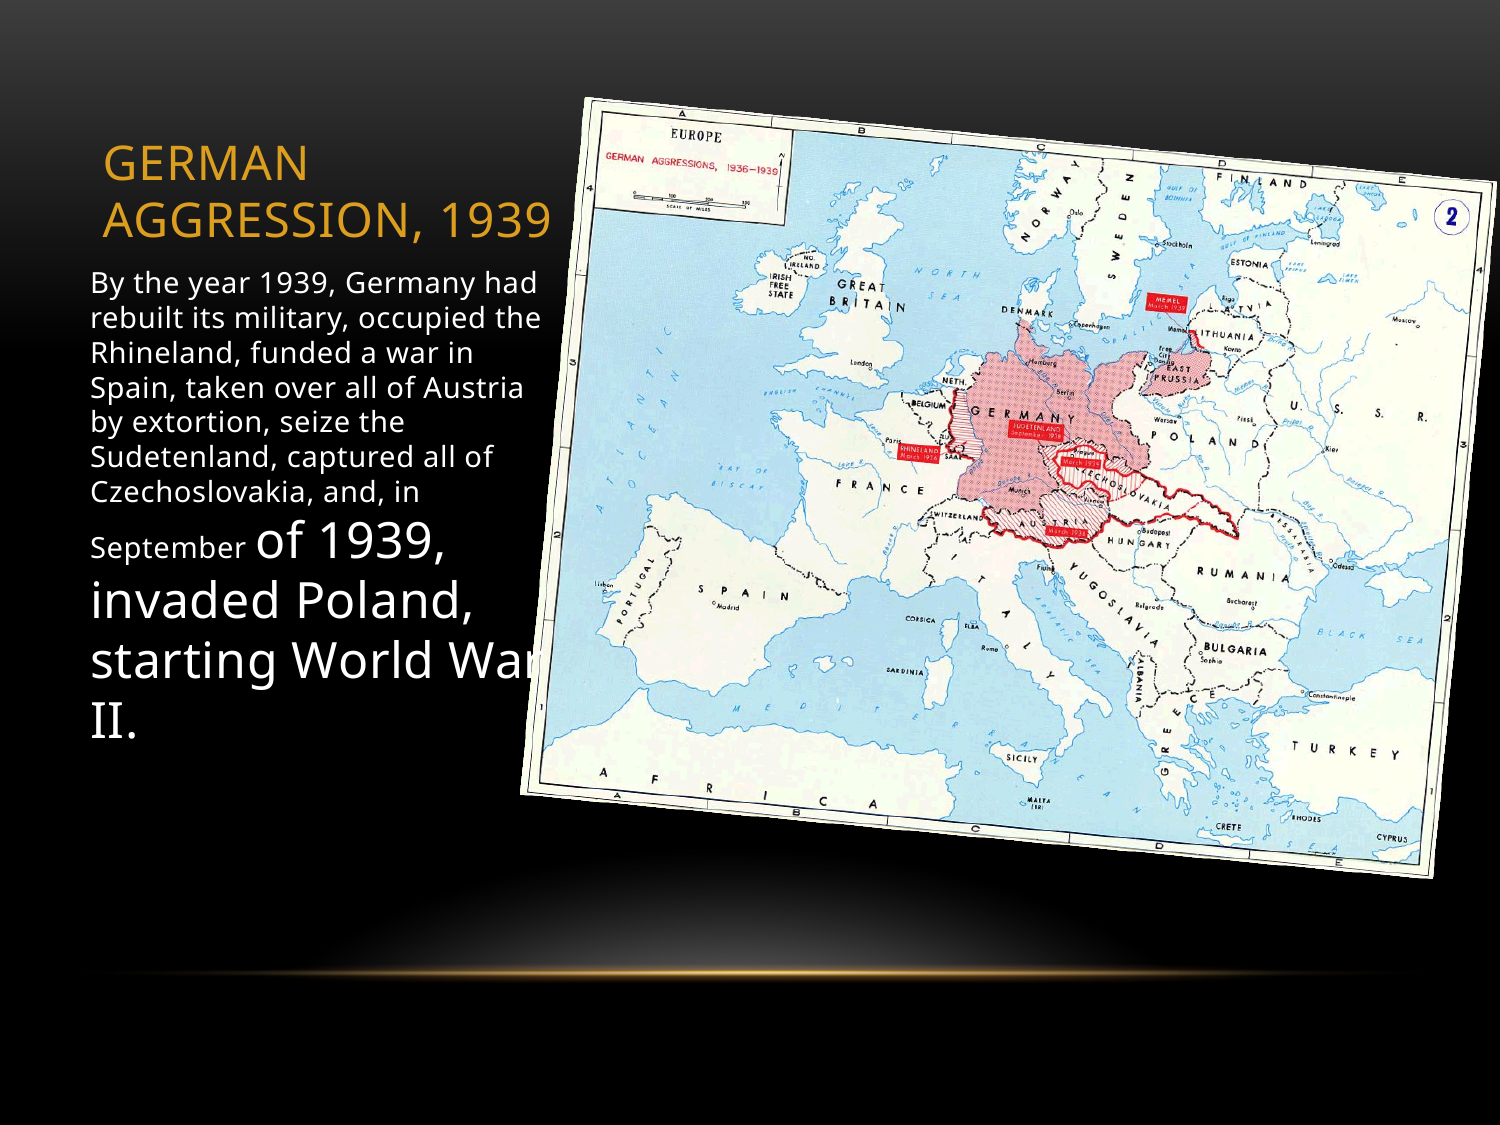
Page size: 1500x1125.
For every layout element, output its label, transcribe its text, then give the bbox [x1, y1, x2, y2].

list By the year 1939, Germany had rebuilt its military, occupied the Rhineland, funded a war in Spain, taken over all of Austria by extortion, seize the Sudetenland, captured all of Czechoslovakia, and, in September of 1939, invaded Poland, starting World War II. [75, 262, 543, 783]
title GERMAN AGGRESSION, 1939 [87, 75, 575, 255]
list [549, 137, 1467, 838]
picture [0, 0, 1500, 1125]
